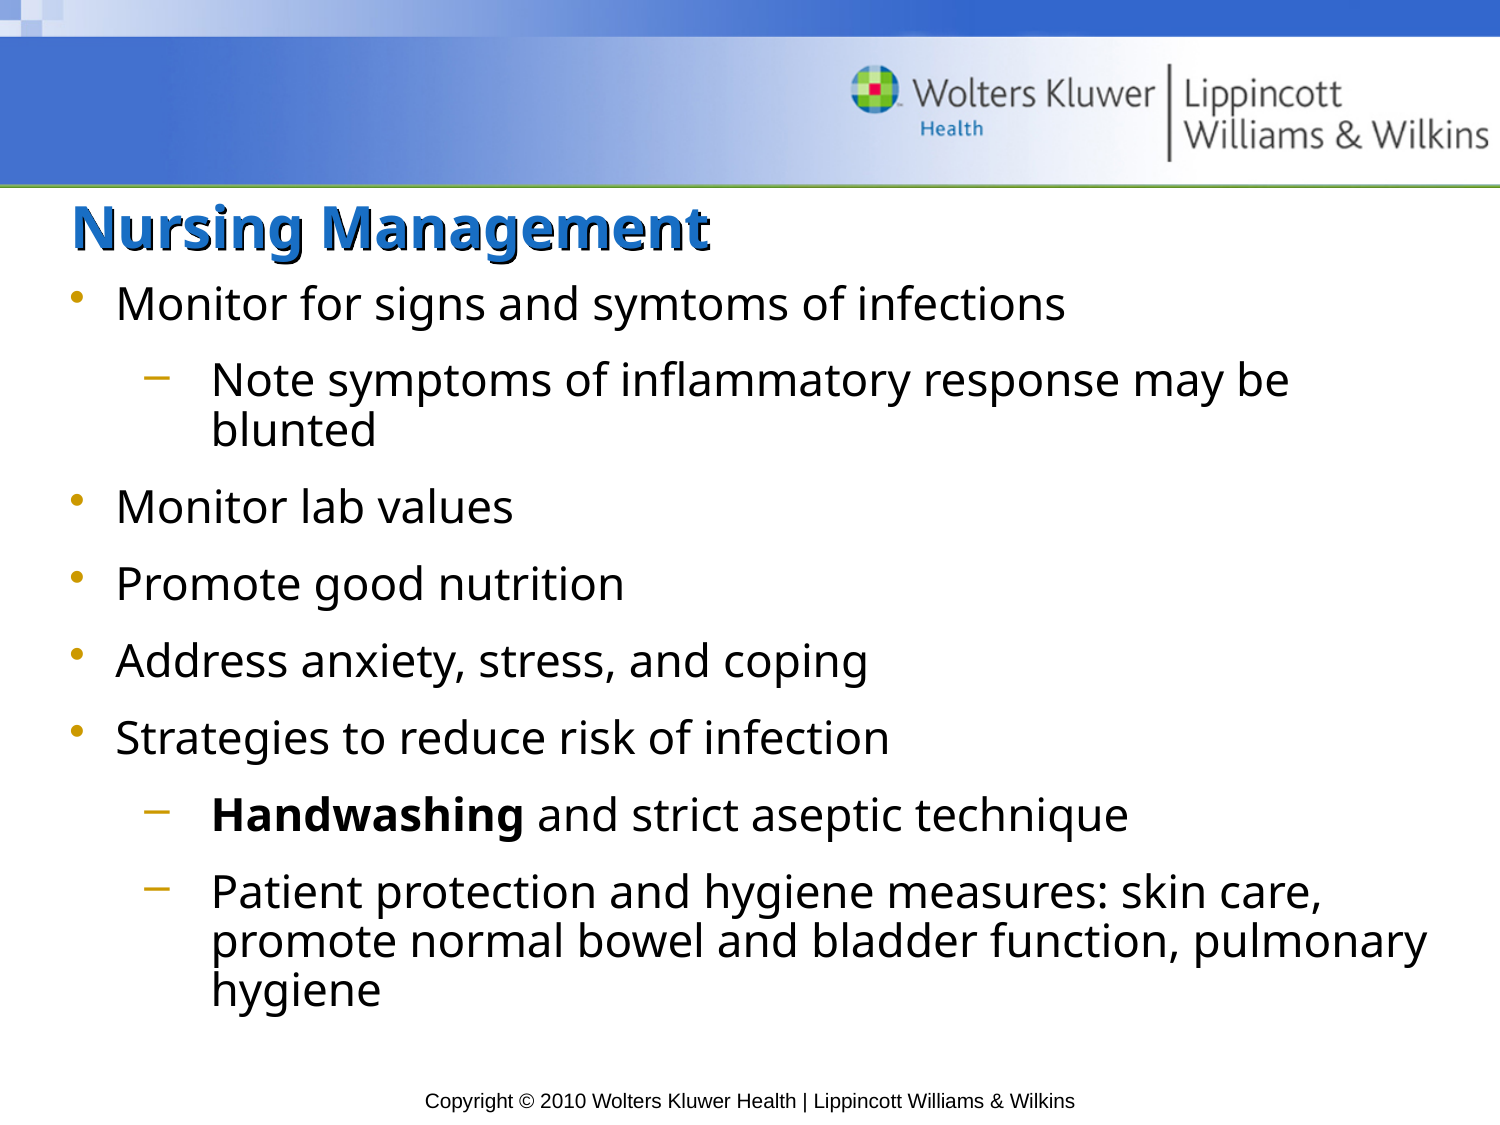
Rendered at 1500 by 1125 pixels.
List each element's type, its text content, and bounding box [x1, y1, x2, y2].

title Nursing Management [70, 197, 1470, 262]
list Monitor for signs and symtoms of infections Note symptoms of inflammatory response may be blunted Monitor lab values Promote good nutrition Address anxiety, stress, and coping Strategies to reduce risk of infection Handwashing and strict aseptic technique Patient protection and hygiene measures: skin care, promote normal bowel and bladder function, pulmonary hygiene [53, 272, 1468, 1069]
picture [0, 0, 1500, 188]
